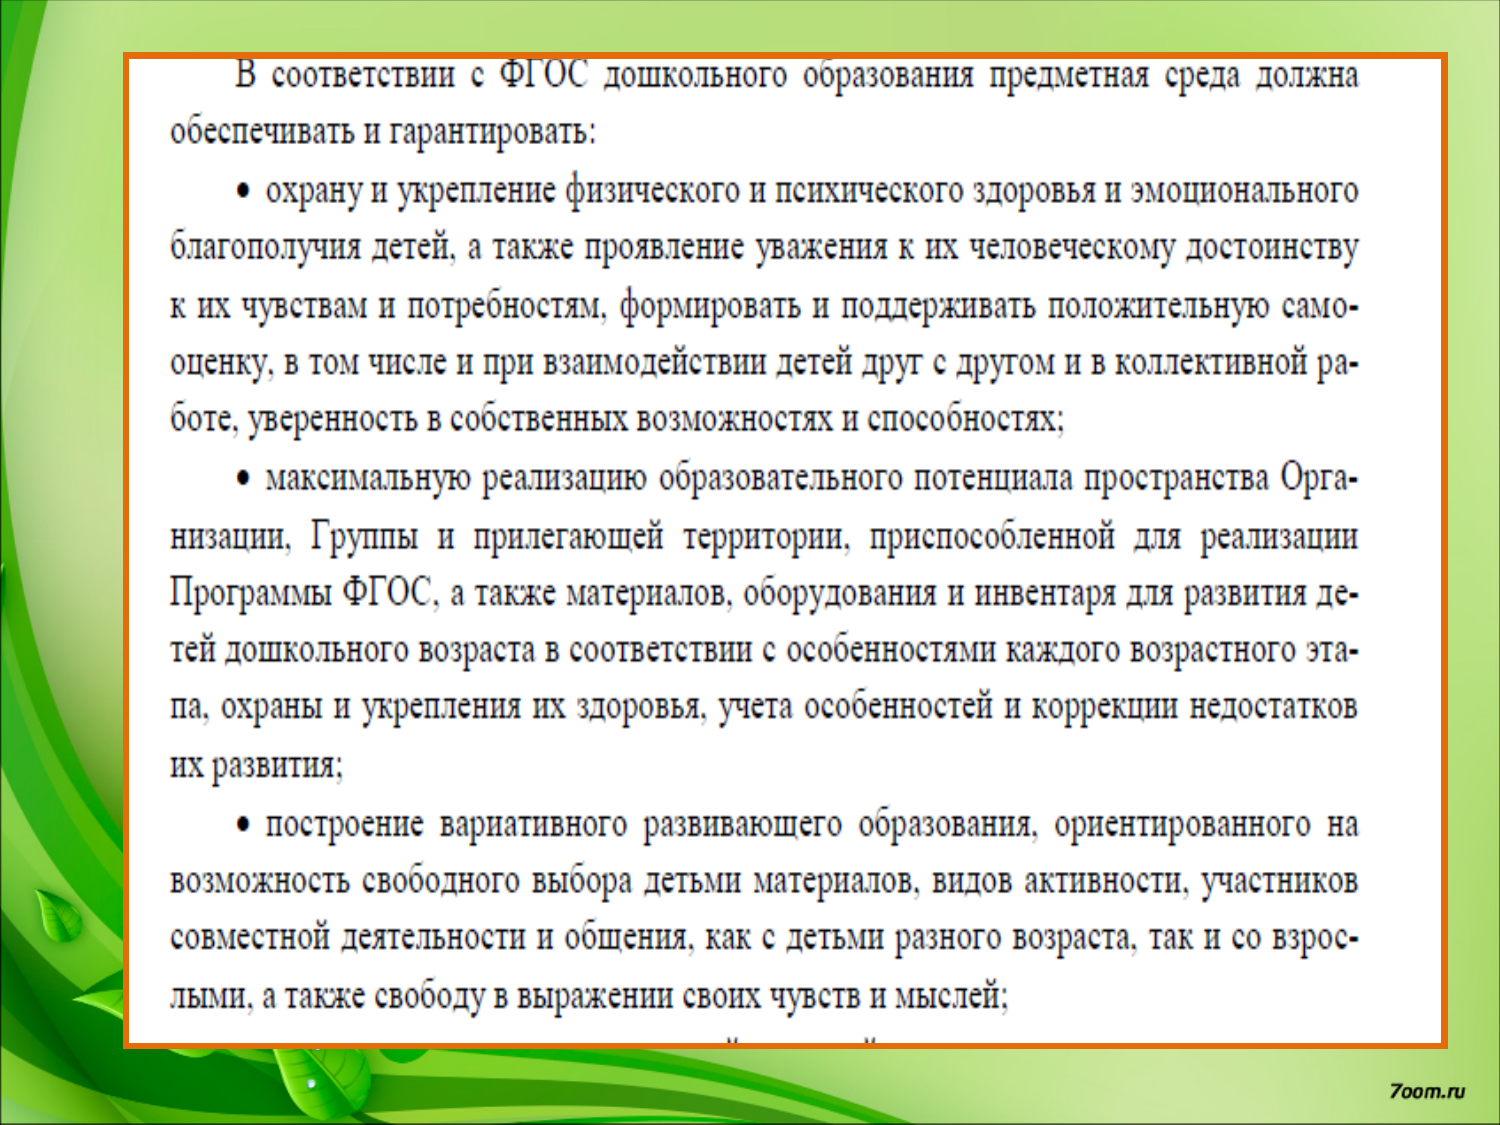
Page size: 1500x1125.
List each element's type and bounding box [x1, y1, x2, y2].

picture [0, 0, 1500, 1125]
list [128, 58, 1442, 1044]
